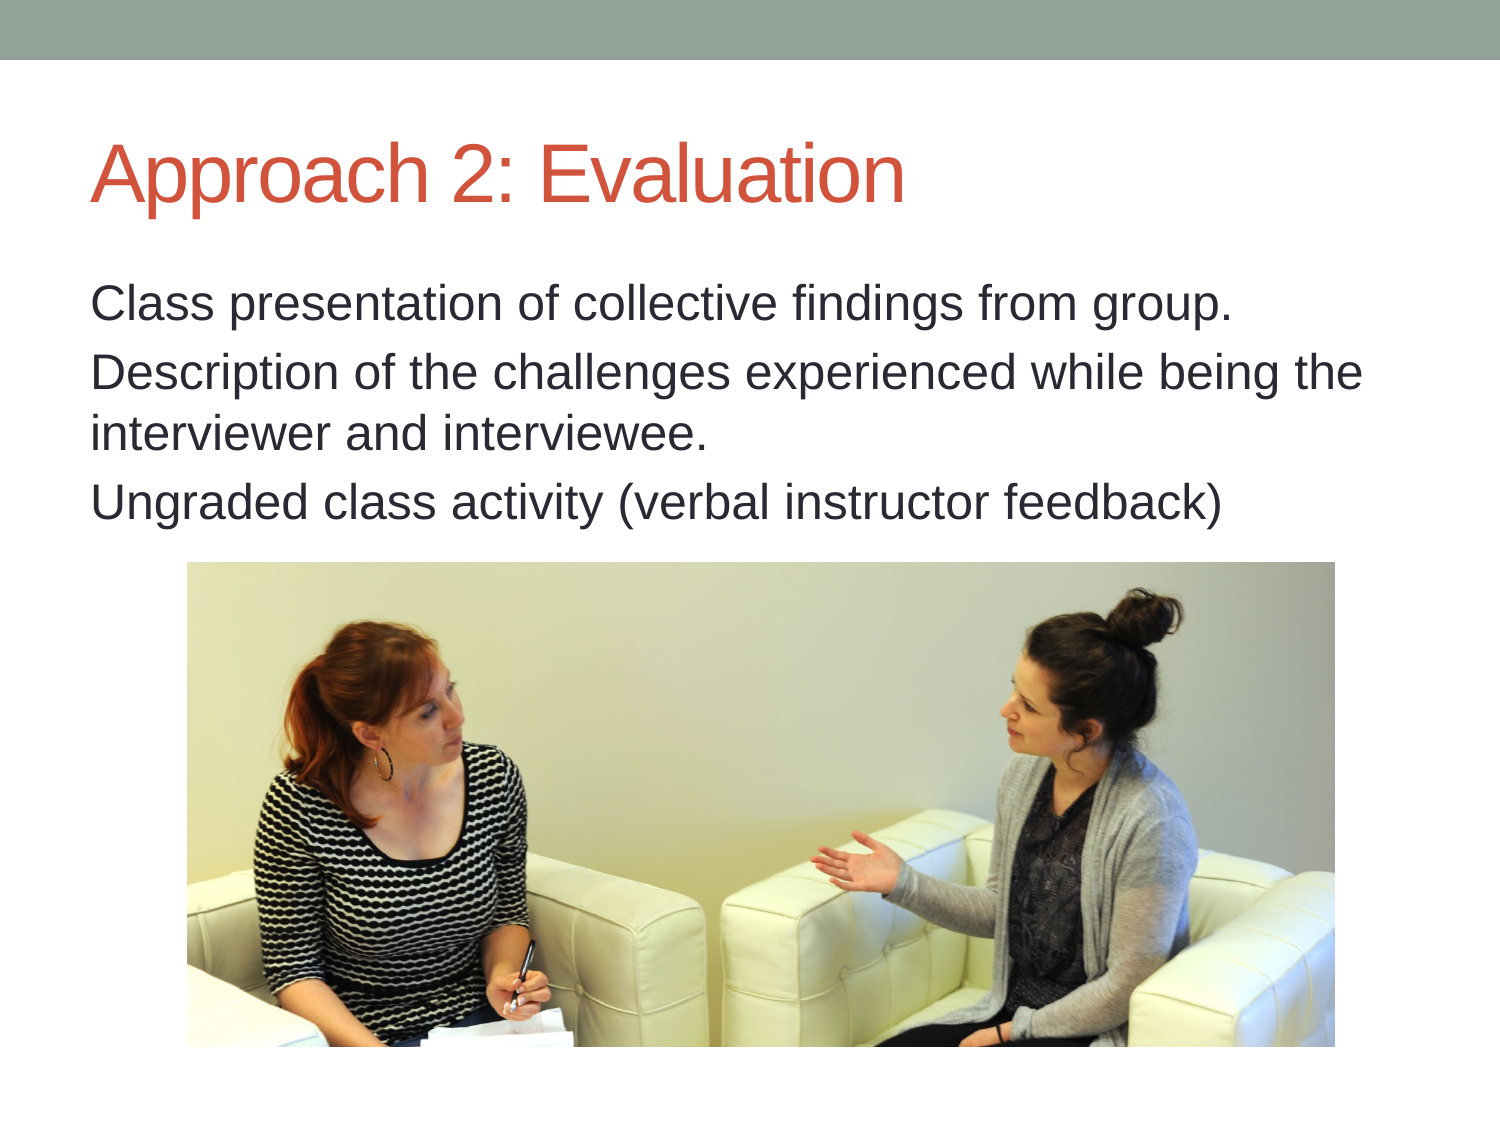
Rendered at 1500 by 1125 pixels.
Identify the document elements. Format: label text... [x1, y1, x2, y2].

picture [187, 562, 1335, 1048]
list Class presentation of collective findings from group. Description of the challenges experienced while being the interviewer and interviewee. Ungraded class activity (verbal instructor feedback) [75, 262, 1425, 1063]
title Approach 2: Evaluation [75, 87, 1425, 250]
